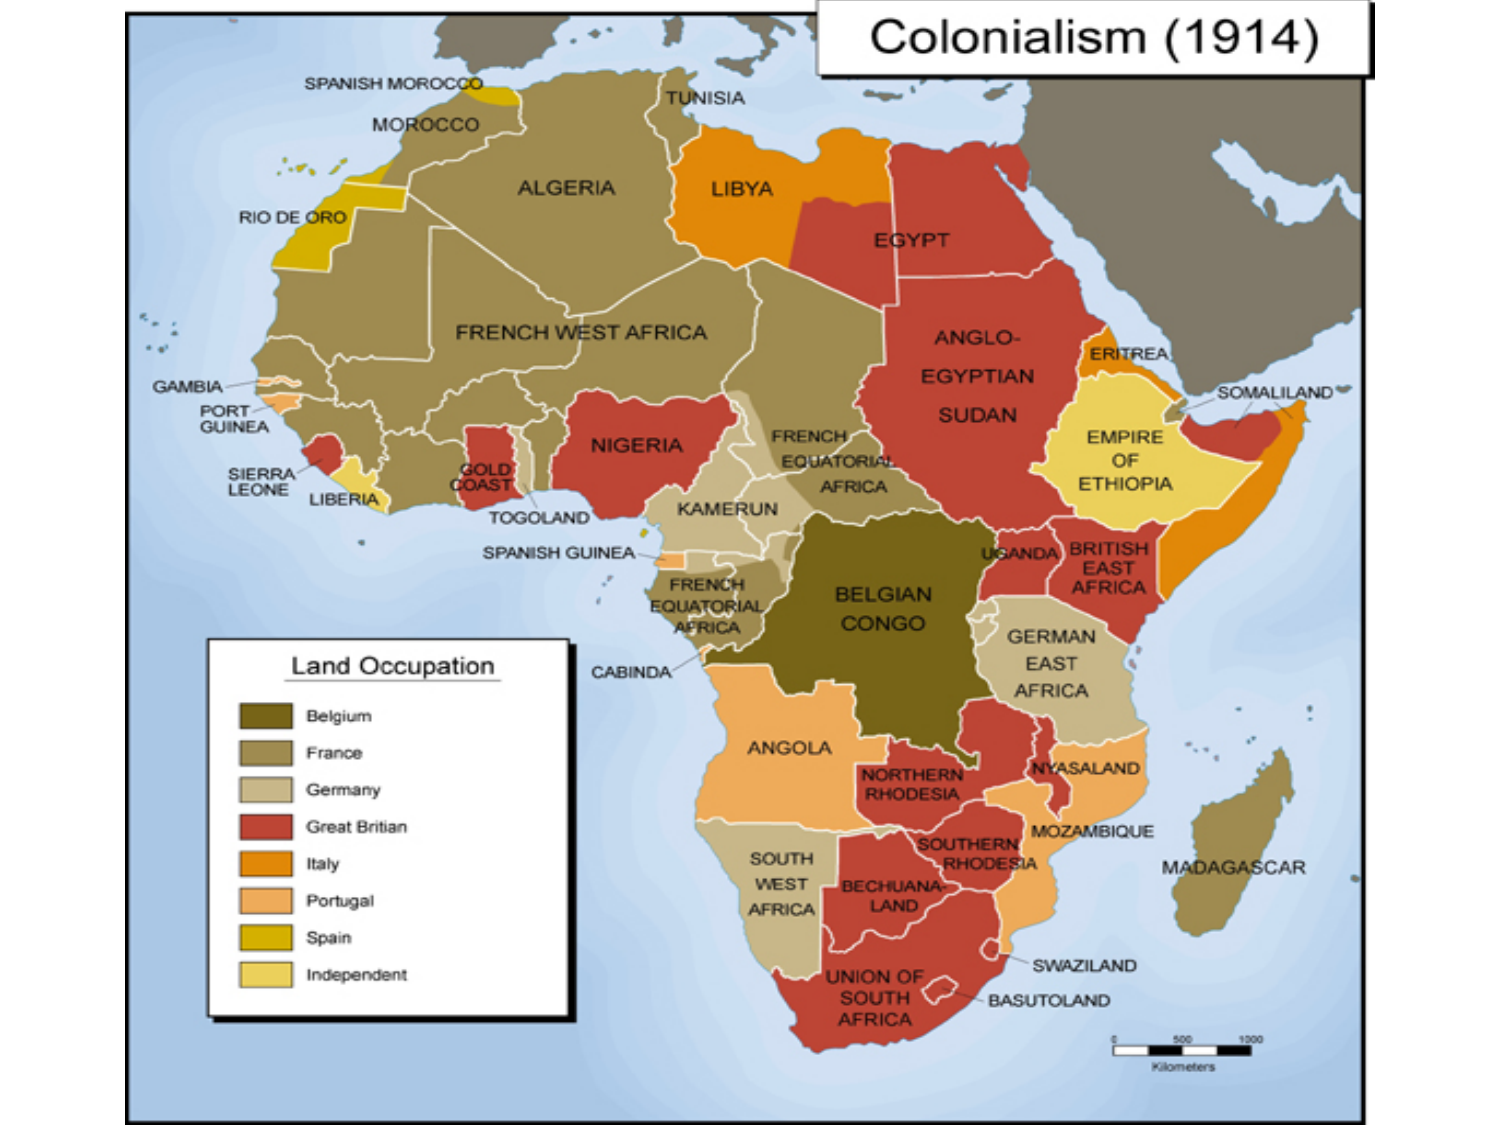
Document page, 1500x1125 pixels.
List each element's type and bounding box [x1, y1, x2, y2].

picture [124, 0, 1376, 1125]
